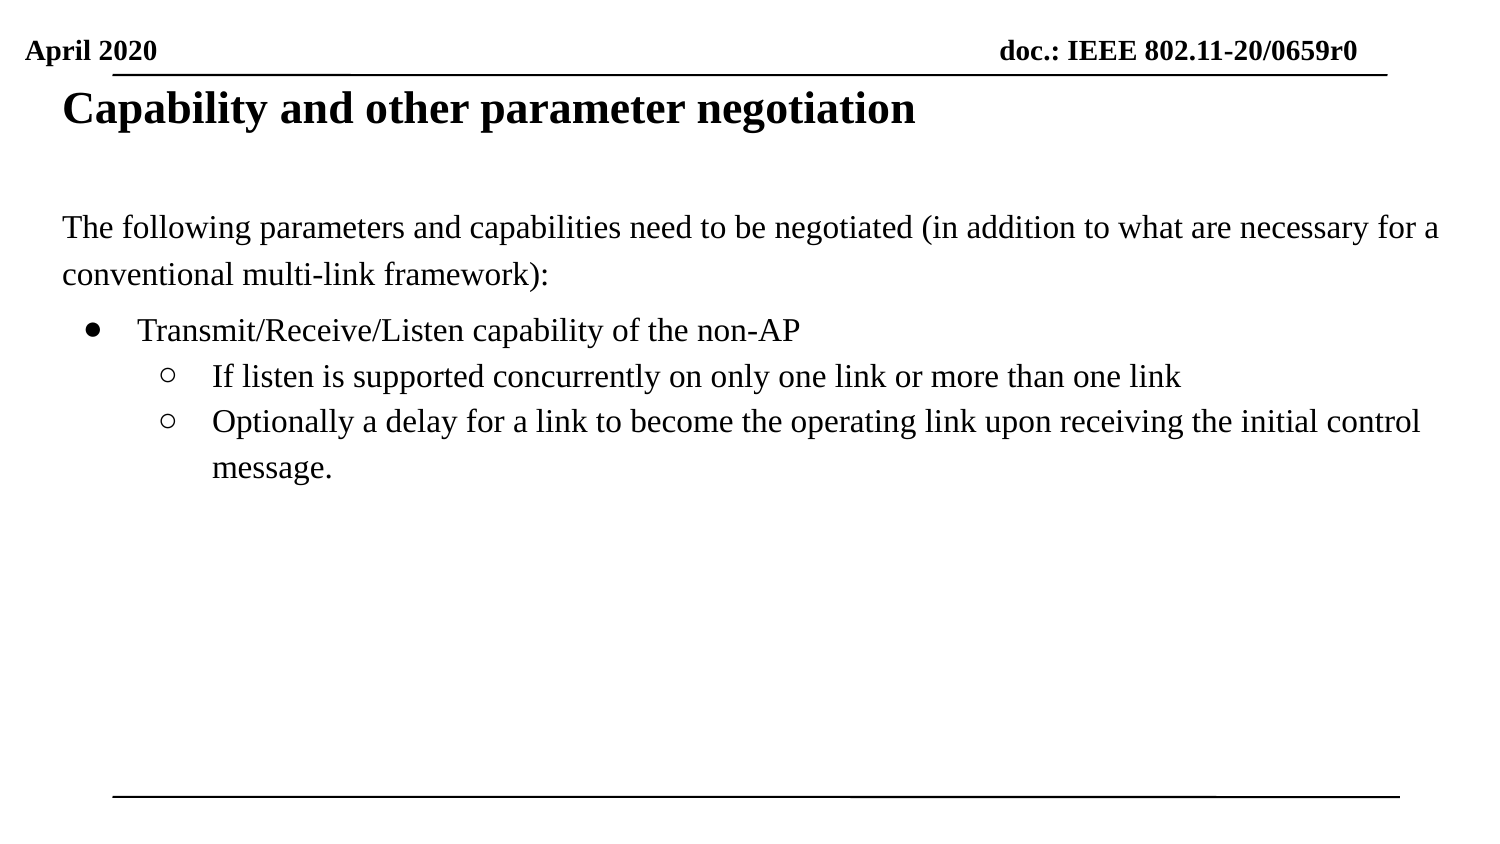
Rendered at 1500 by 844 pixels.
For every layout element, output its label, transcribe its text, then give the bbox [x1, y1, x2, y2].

list Capability and other parameter negotiation The following parameters and capabilities need to be negotiated (in addition to what are necessary for a conventional multi-link framework): Transmit/Receive/Listen capability of the non-AP If listen is supported concurrently on only one link or more than one link Optionally a delay for a link to become the operating link upon receiving the initial control message. [50, 64, 1477, 783]
